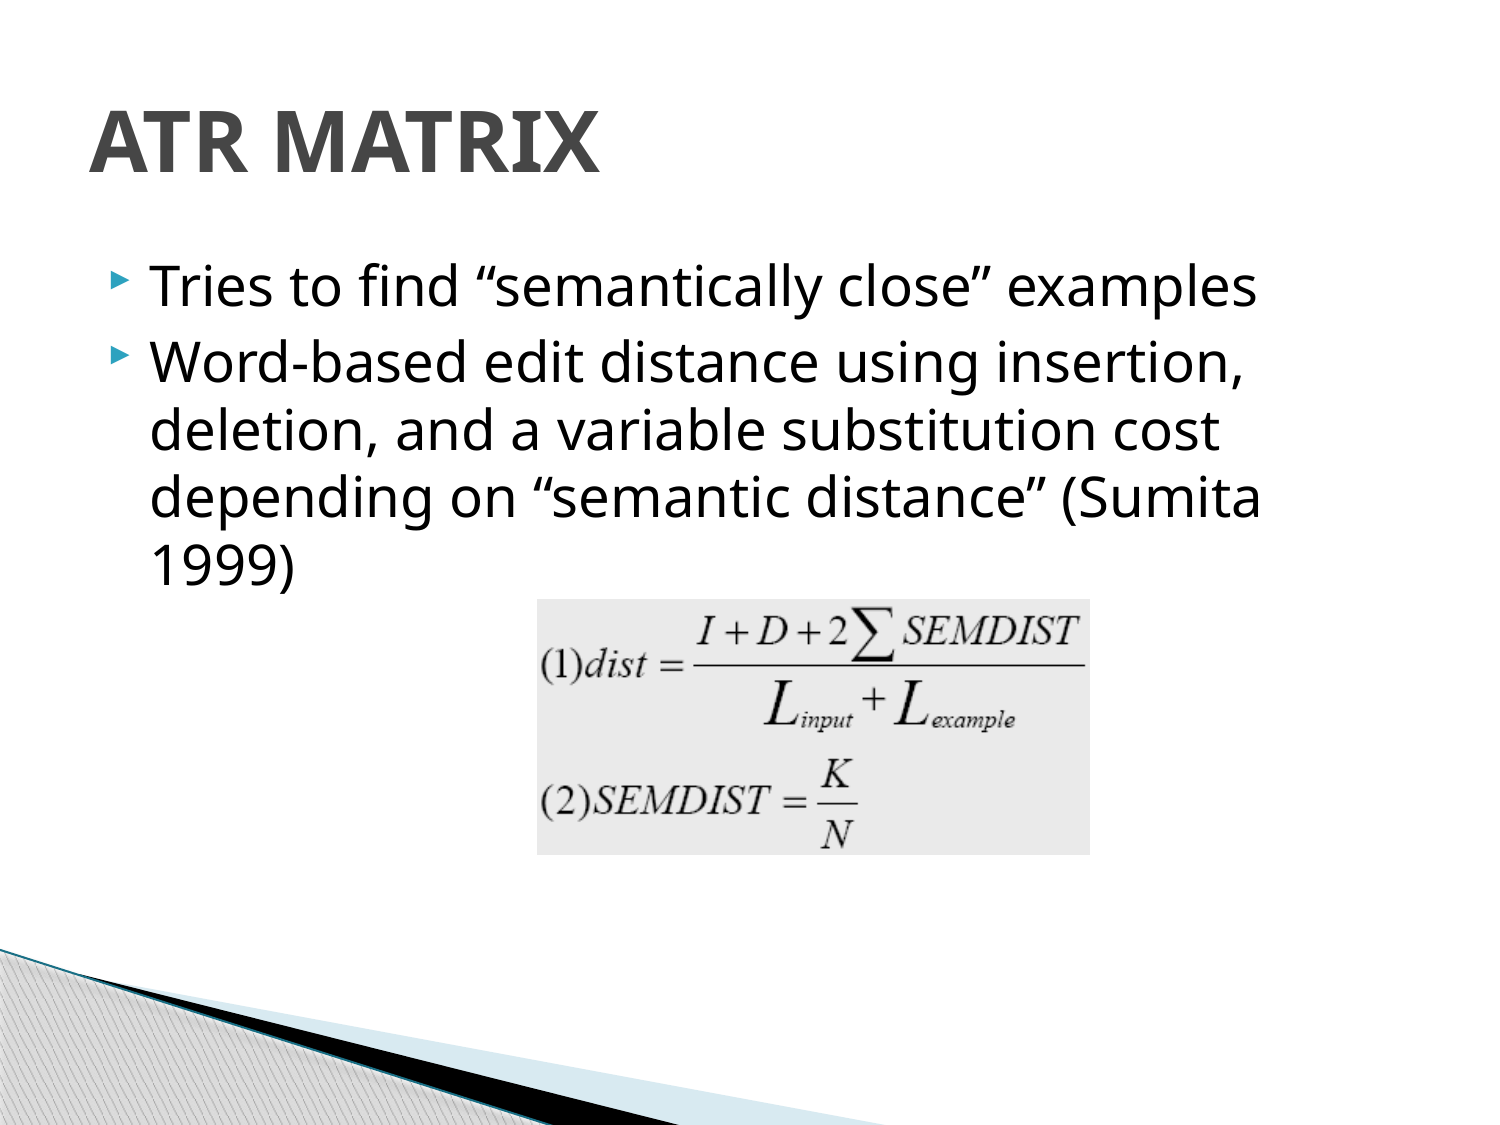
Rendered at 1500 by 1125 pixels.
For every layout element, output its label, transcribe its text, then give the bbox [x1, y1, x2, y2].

title ATR MATRIX [75, 45, 1425, 233]
picture [537, 599, 1090, 855]
list Tries to find “semantically close” examples Word-based edit distance using insertion, deletion, and a variable substitution cost depending on “semantic distance” (Sumita 1999) [75, 243, 1425, 986]
